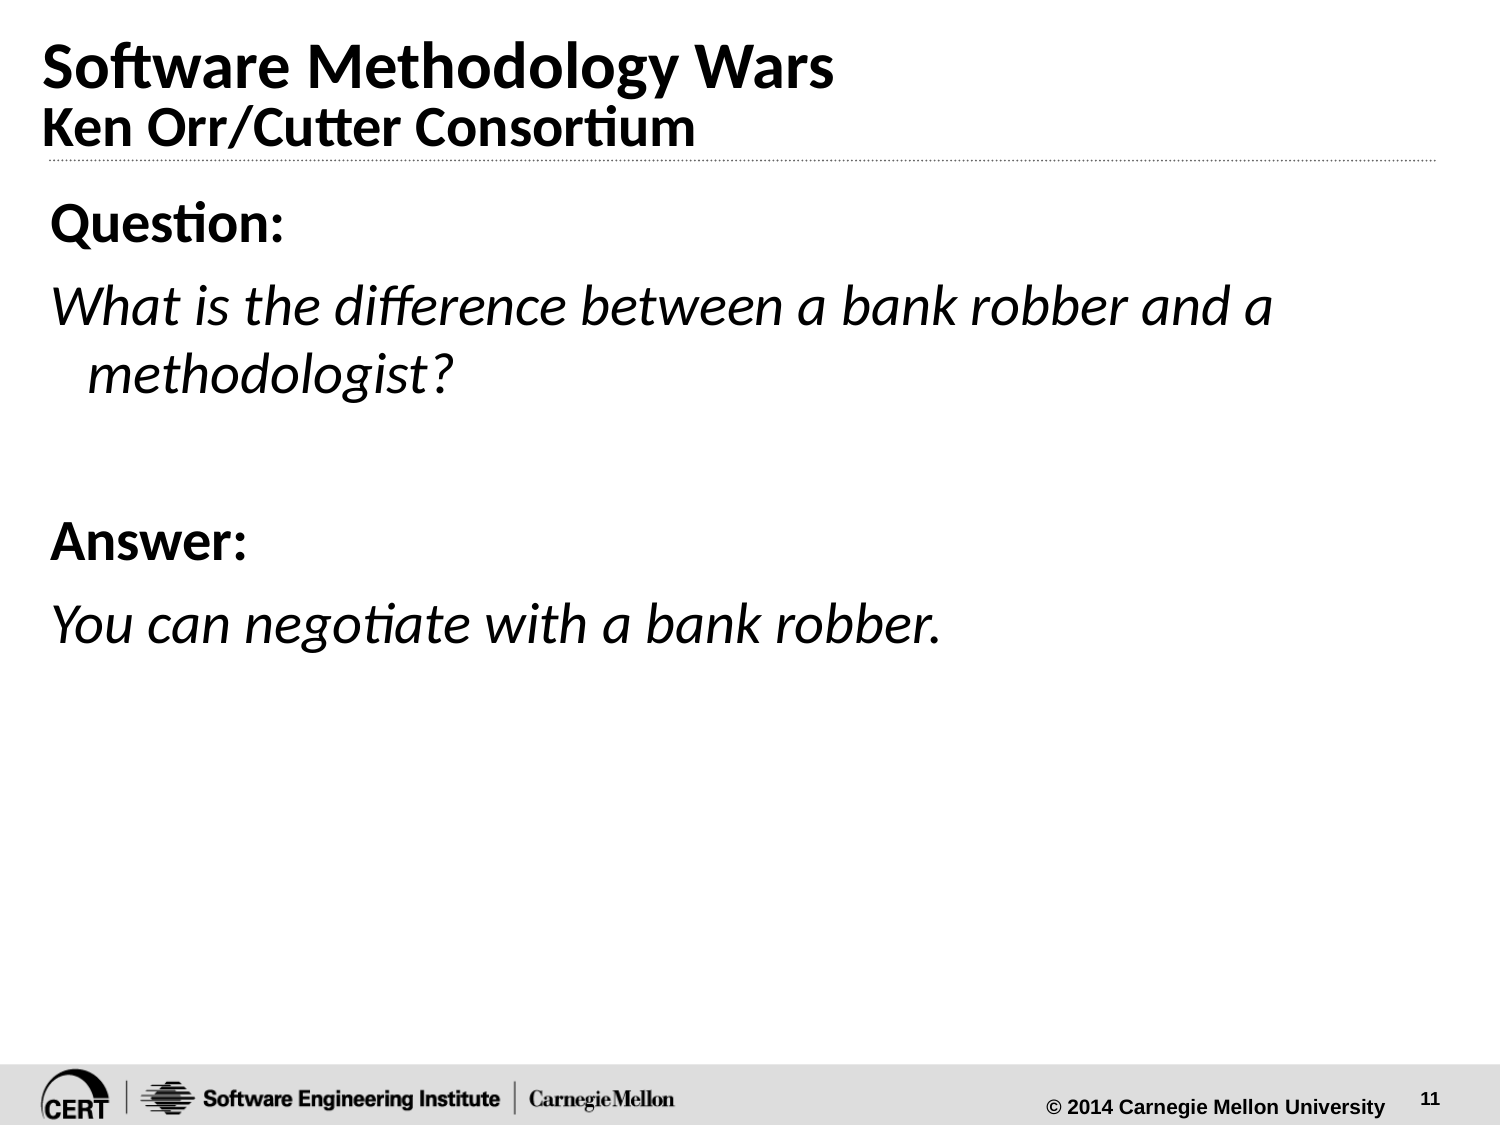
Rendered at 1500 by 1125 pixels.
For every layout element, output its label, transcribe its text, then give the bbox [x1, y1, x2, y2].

list Question: What is the difference between a bank robber and a methodologist? Answer: You can negotiate with a bank robber. [49, 187, 1438, 1001]
title Software Methodology Wars Ken Orr/Cutter Consortium [42, 37, 1434, 155]
picture [24, 1065, 688, 1125]
